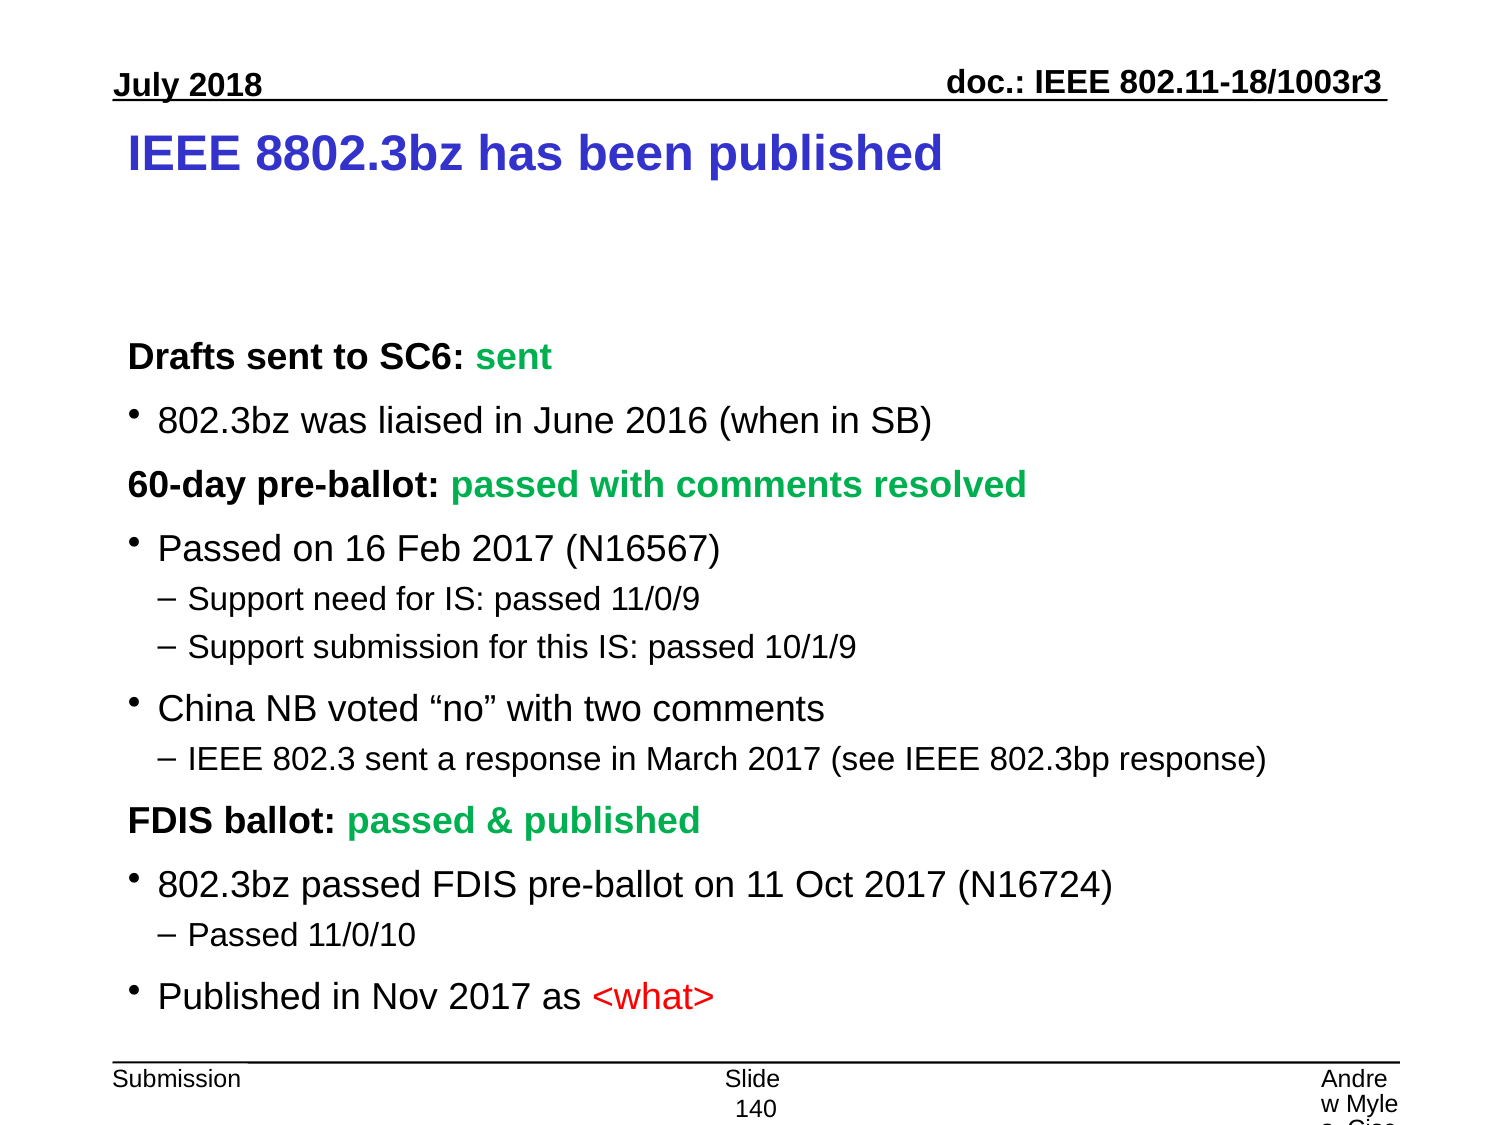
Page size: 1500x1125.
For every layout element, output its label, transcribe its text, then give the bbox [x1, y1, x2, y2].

title IEEE 8802.3bz has been published [112, 112, 1388, 288]
list Drafts sent to SC6: sent 802.3bz was liaised in June 2016 (when in SB) 60-day pre-ballot: passed with comments resolved Passed on 16 Feb 2017 (N16567) Support need for IS: passed 11/0/9 Support submission for this IS: passed 10/1/9 China NB voted “no” with two comments IEEE 802.3 sent a response in March 2017 (see IEEE 802.3bp response) FDIS ballot: passed & published 802.3bz passed FDIS pre-ballot on 11 Oct 2017 (N16724) Passed 11/0/10 Published in Nov 2017 as <what> [112, 324, 1388, 1000]
slide_number Slide 140 [709, 1061, 803, 1093]
footer Andrew Myles, Cisco [1320, 1061, 1402, 1093]
